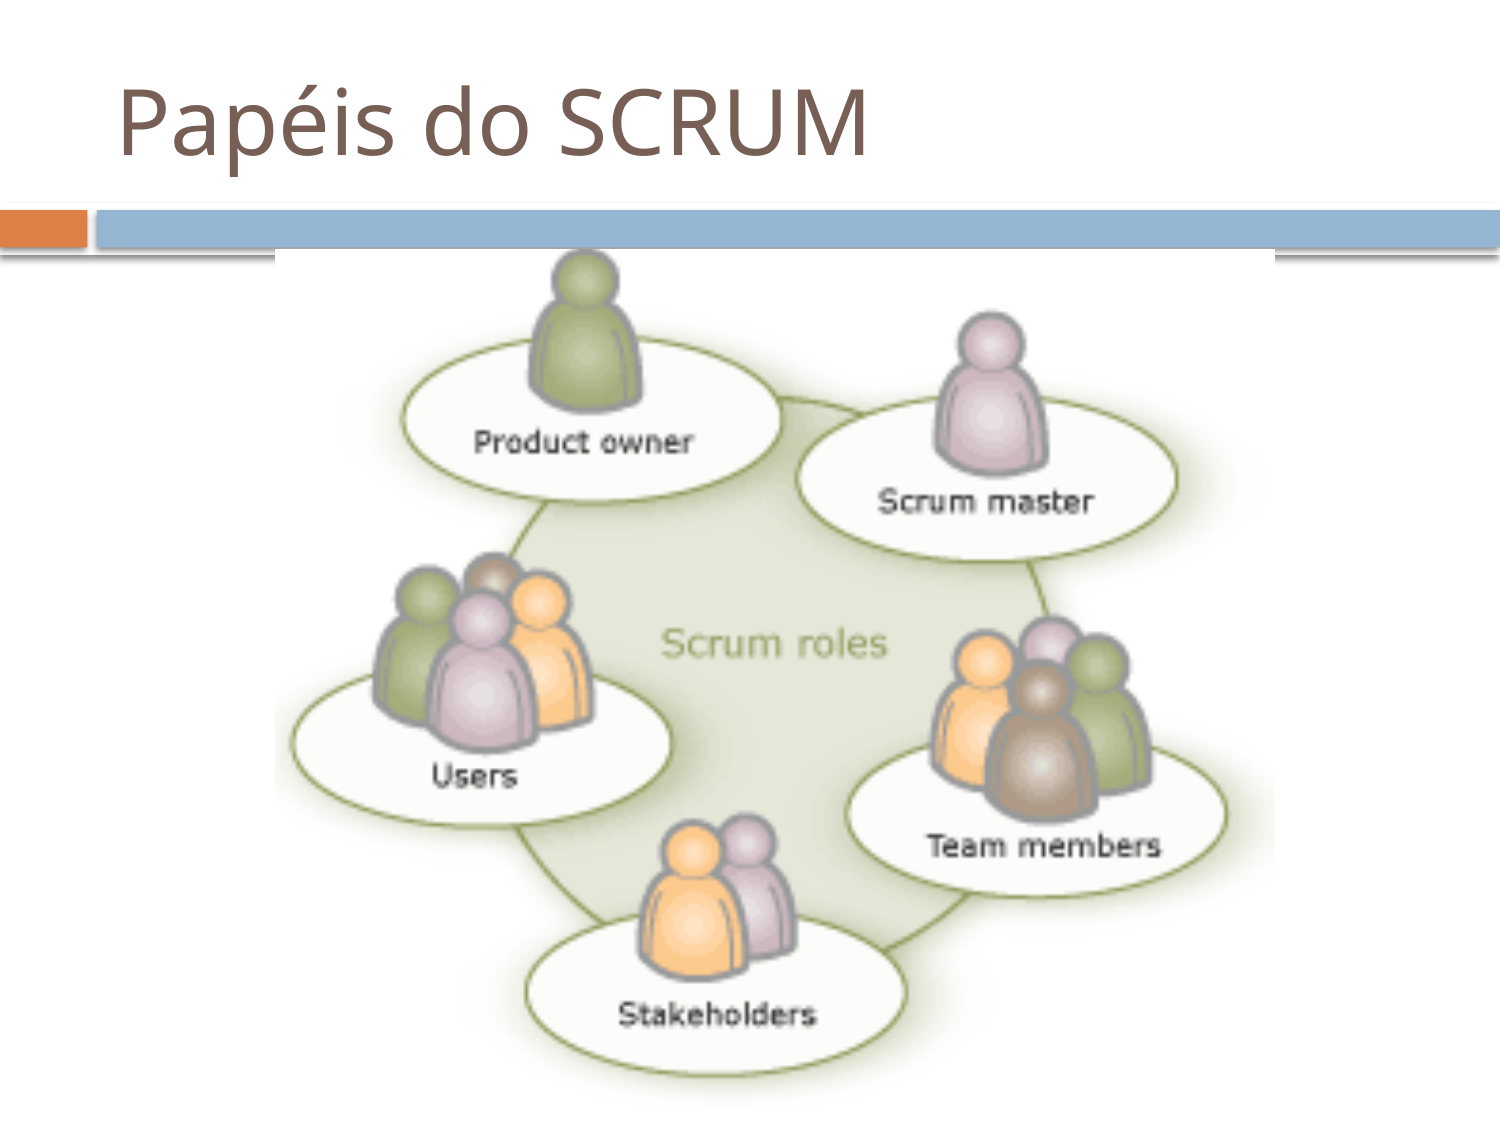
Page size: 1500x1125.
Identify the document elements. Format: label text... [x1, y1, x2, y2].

title Papéis do SCRUM [100, 37, 1438, 200]
picture [274, 249, 1276, 1106]
